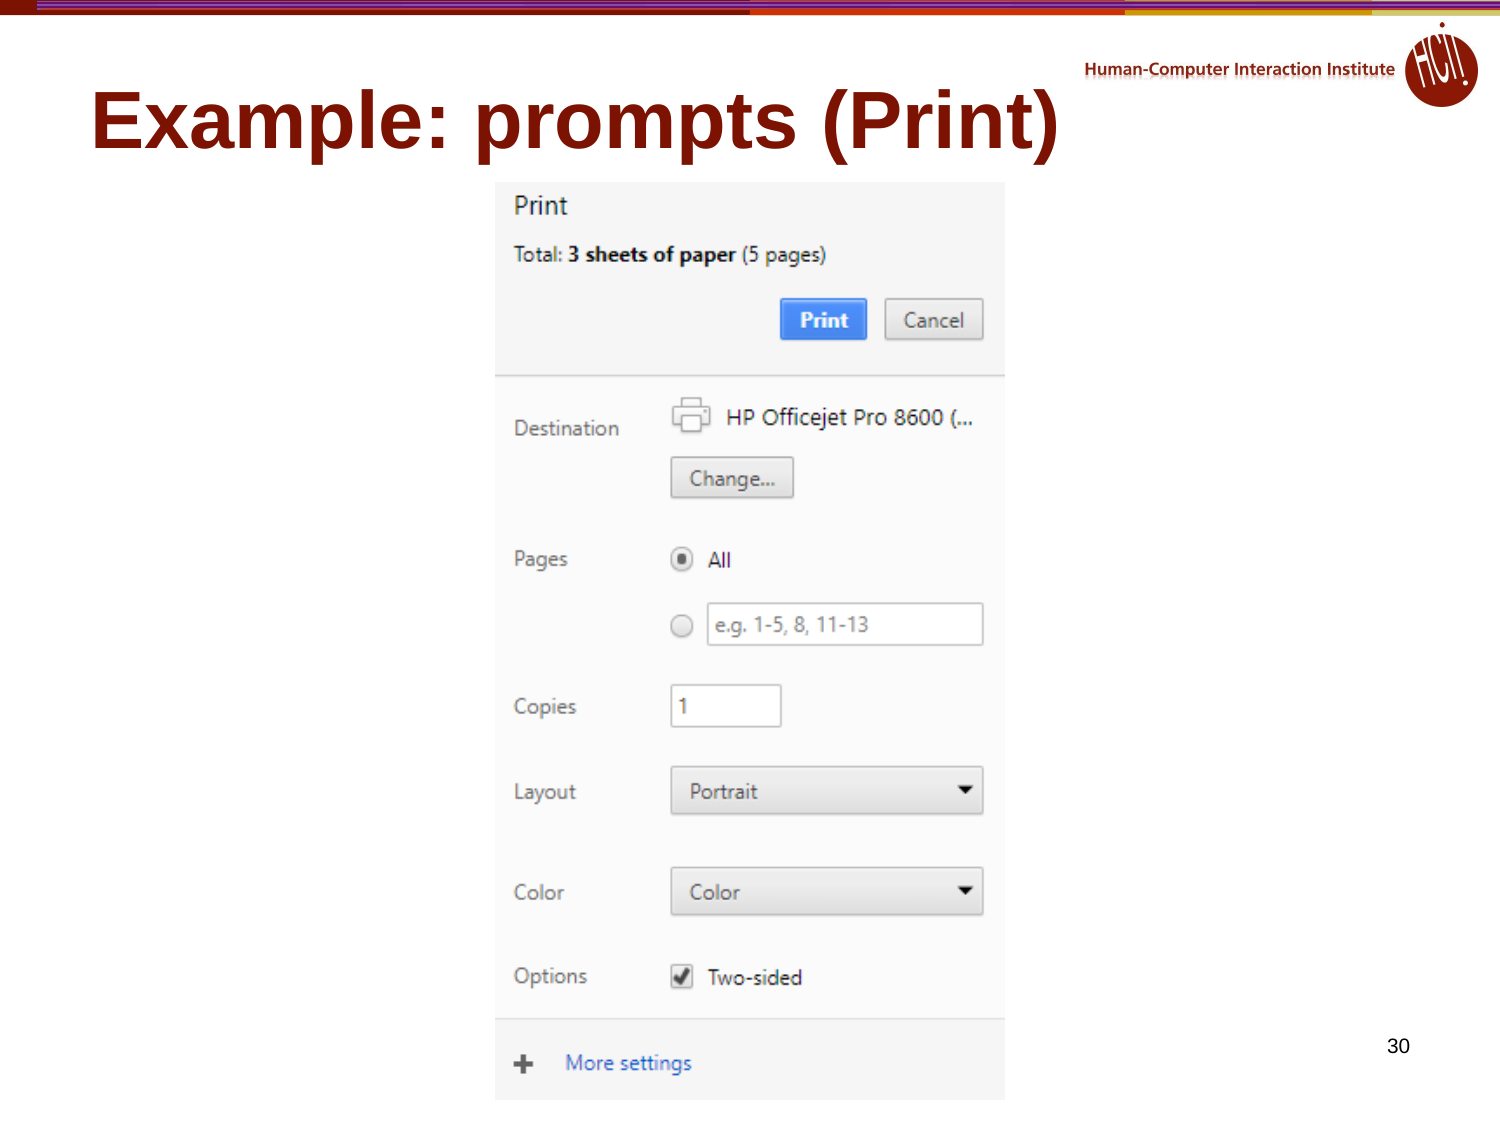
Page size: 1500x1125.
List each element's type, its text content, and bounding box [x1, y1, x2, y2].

picture [495, 182, 1005, 1101]
picture [1313, 22, 1478, 107]
title Example: prompts (Print) [74, 19, 1313, 173]
picture [37, 1, 1500, 10]
slide_number 30 [1074, 1024, 1426, 1101]
